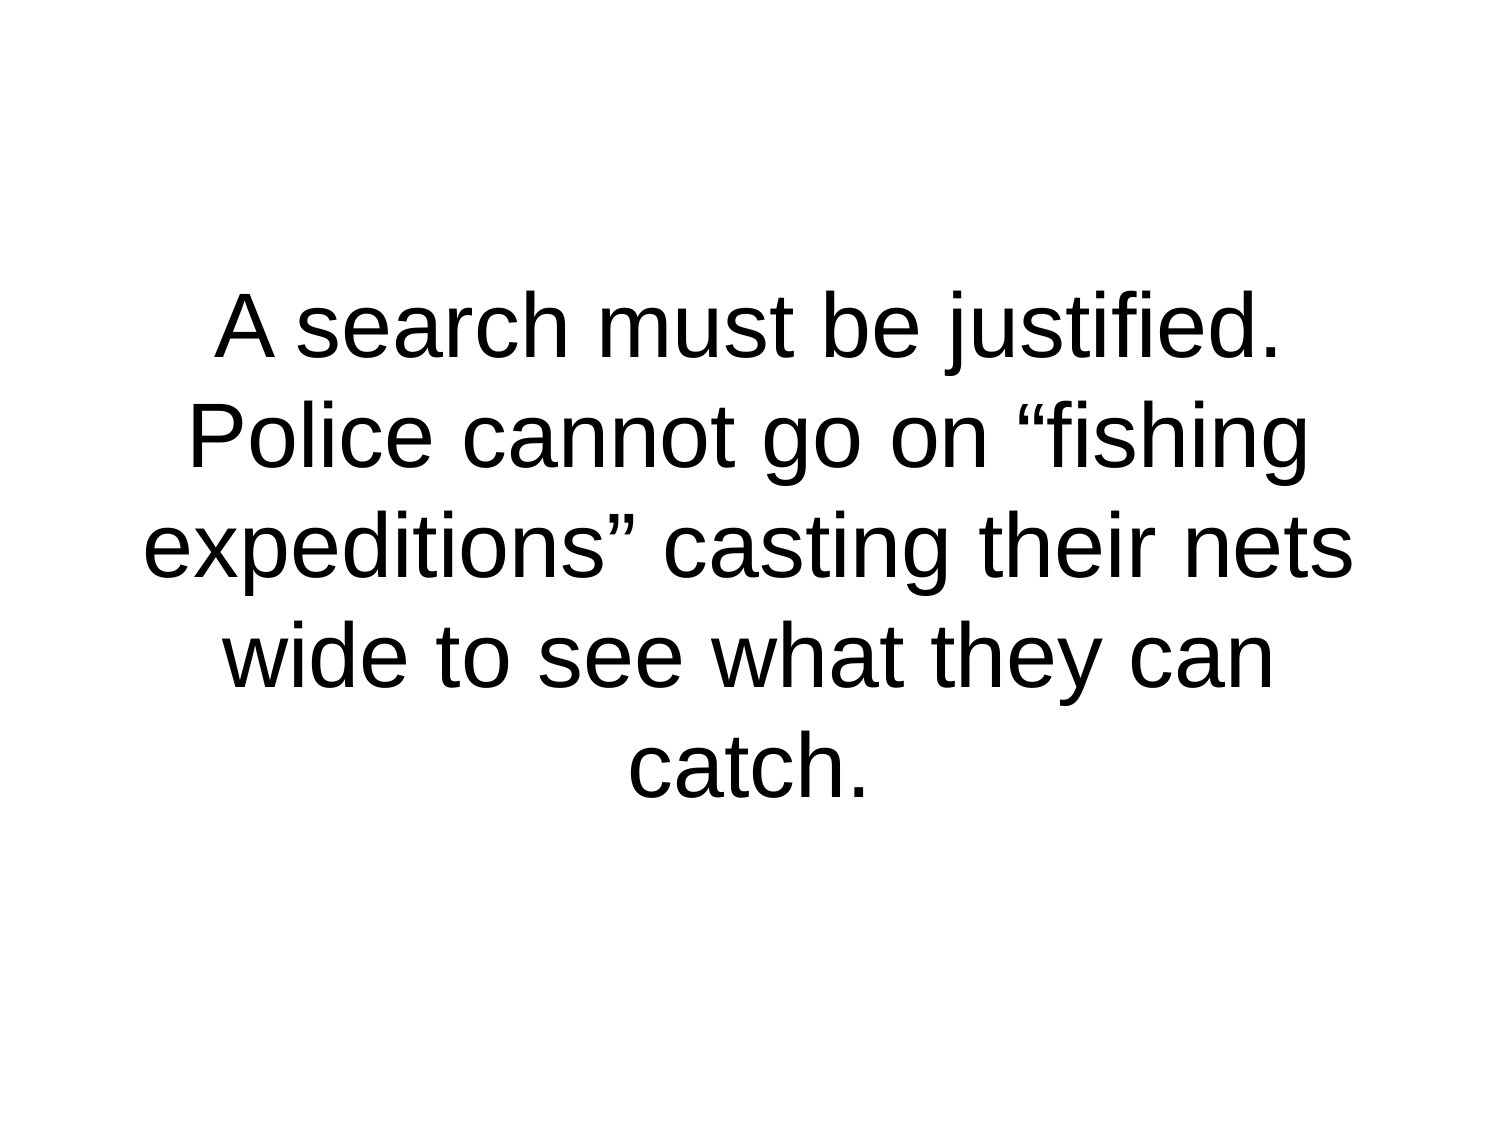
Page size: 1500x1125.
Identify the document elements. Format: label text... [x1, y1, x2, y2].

title A search must be justified. Police cannot go on “fishing expeditions” casting their nets wide to see what they can catch. [74, 44, 1426, 1038]
